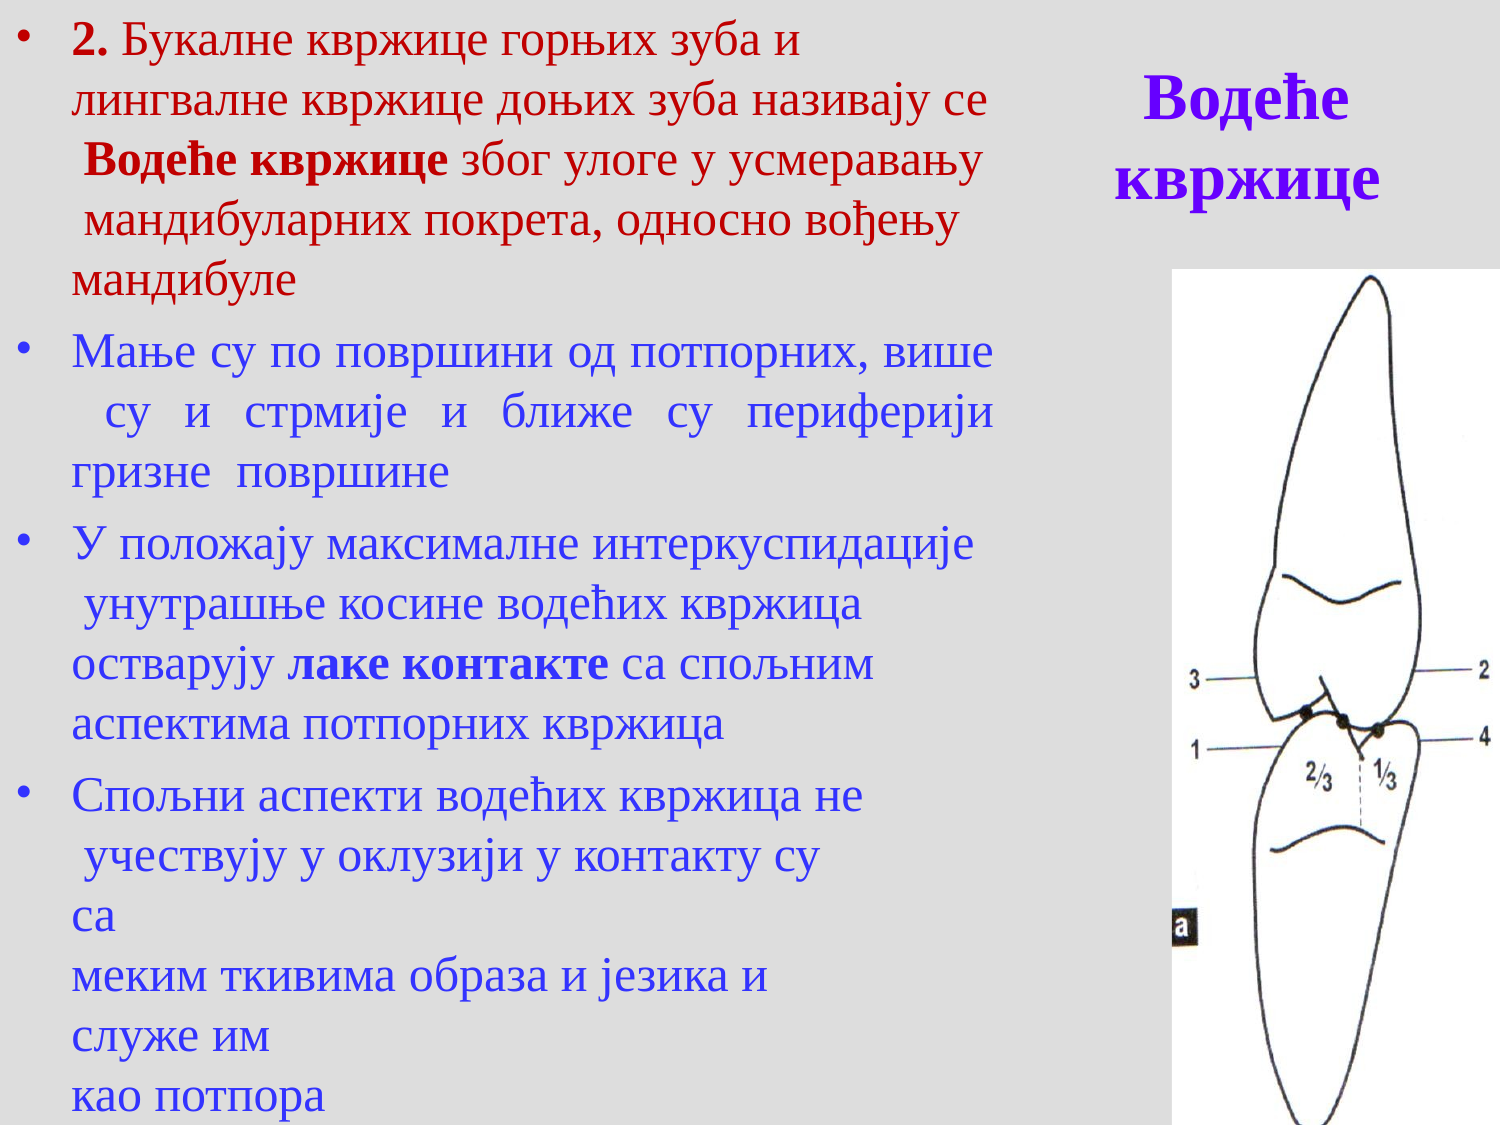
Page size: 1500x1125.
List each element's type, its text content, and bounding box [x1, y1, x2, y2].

text_box [1171, 269, 1500, 1125]
text_box 2. Букалне квржице горњих зуба и лингвалне квржице доњих зуба називају се Водеће квржице због улоге у усмеравању мандибуларних покрета, односно вођењу мандибуле Мање су по површини од потпорних, више су и стрмије и ближе су периферији гризне површине У положају максималне интеркуспидације унутрашње косине водећих квржица остварују лаке контакте са спољним аспектима потпорних квржица Спољни аспекти водећих квржица не учествују у оклузији у контакту су са меким ткивима образа и језика и служе им као потпора а) 3 и 4- водеће квржице [12, 3, 995, 1125]
title Водеће квржице [1112, 50, 1384, 241]
